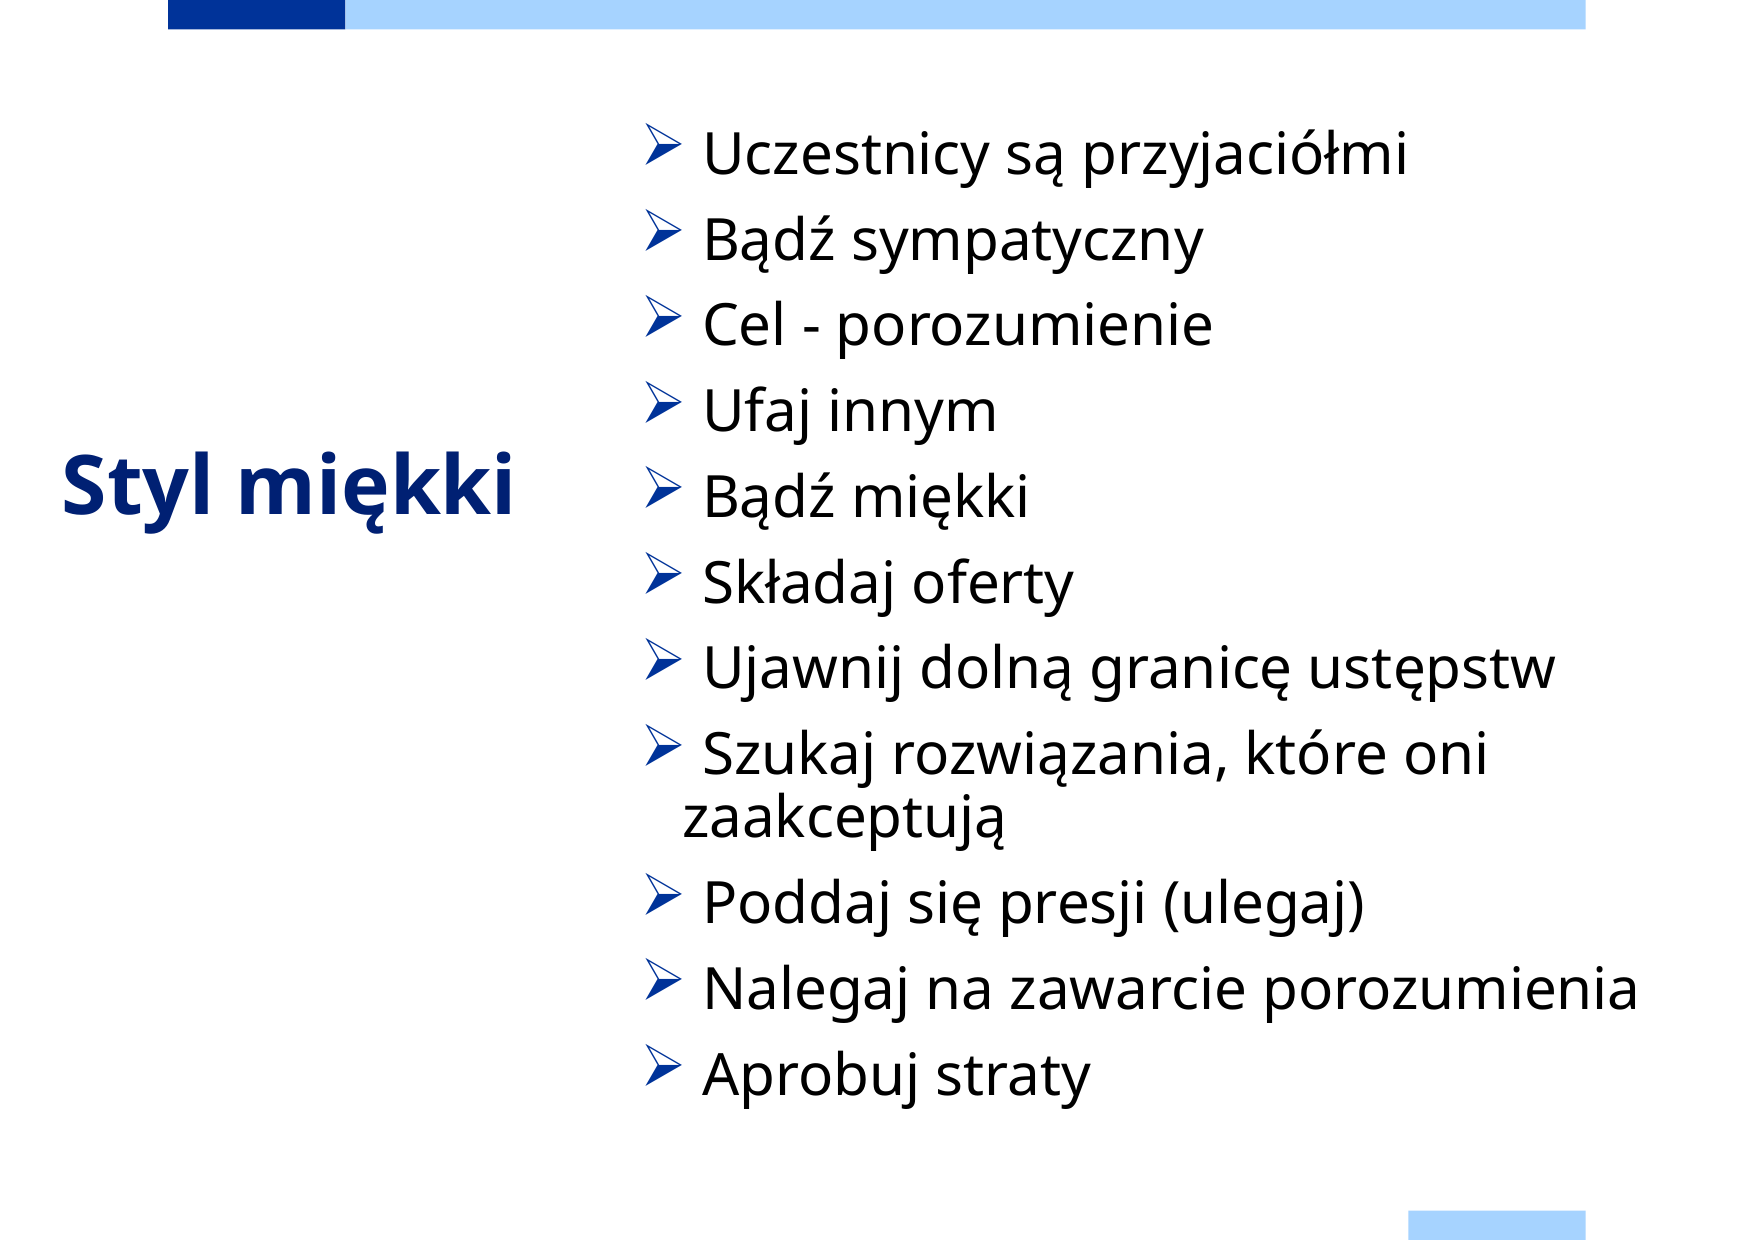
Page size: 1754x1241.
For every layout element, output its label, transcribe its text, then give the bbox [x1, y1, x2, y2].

title Styl miękki [61, 455, 574, 620]
list Uczestnicy są przyjaciółmi Bądź sympatyczny Cel - porozumienie Ufaj innym Bądź miękki Składaj oferty Ujawnij dolną granicę ustępstw Szukaj rozwiązania, które oni zaakceptują Poddaj się presji (ulegaj) Nalegaj na zawarcie porozumienia Aprobuj straty [640, 123, 1681, 1188]
